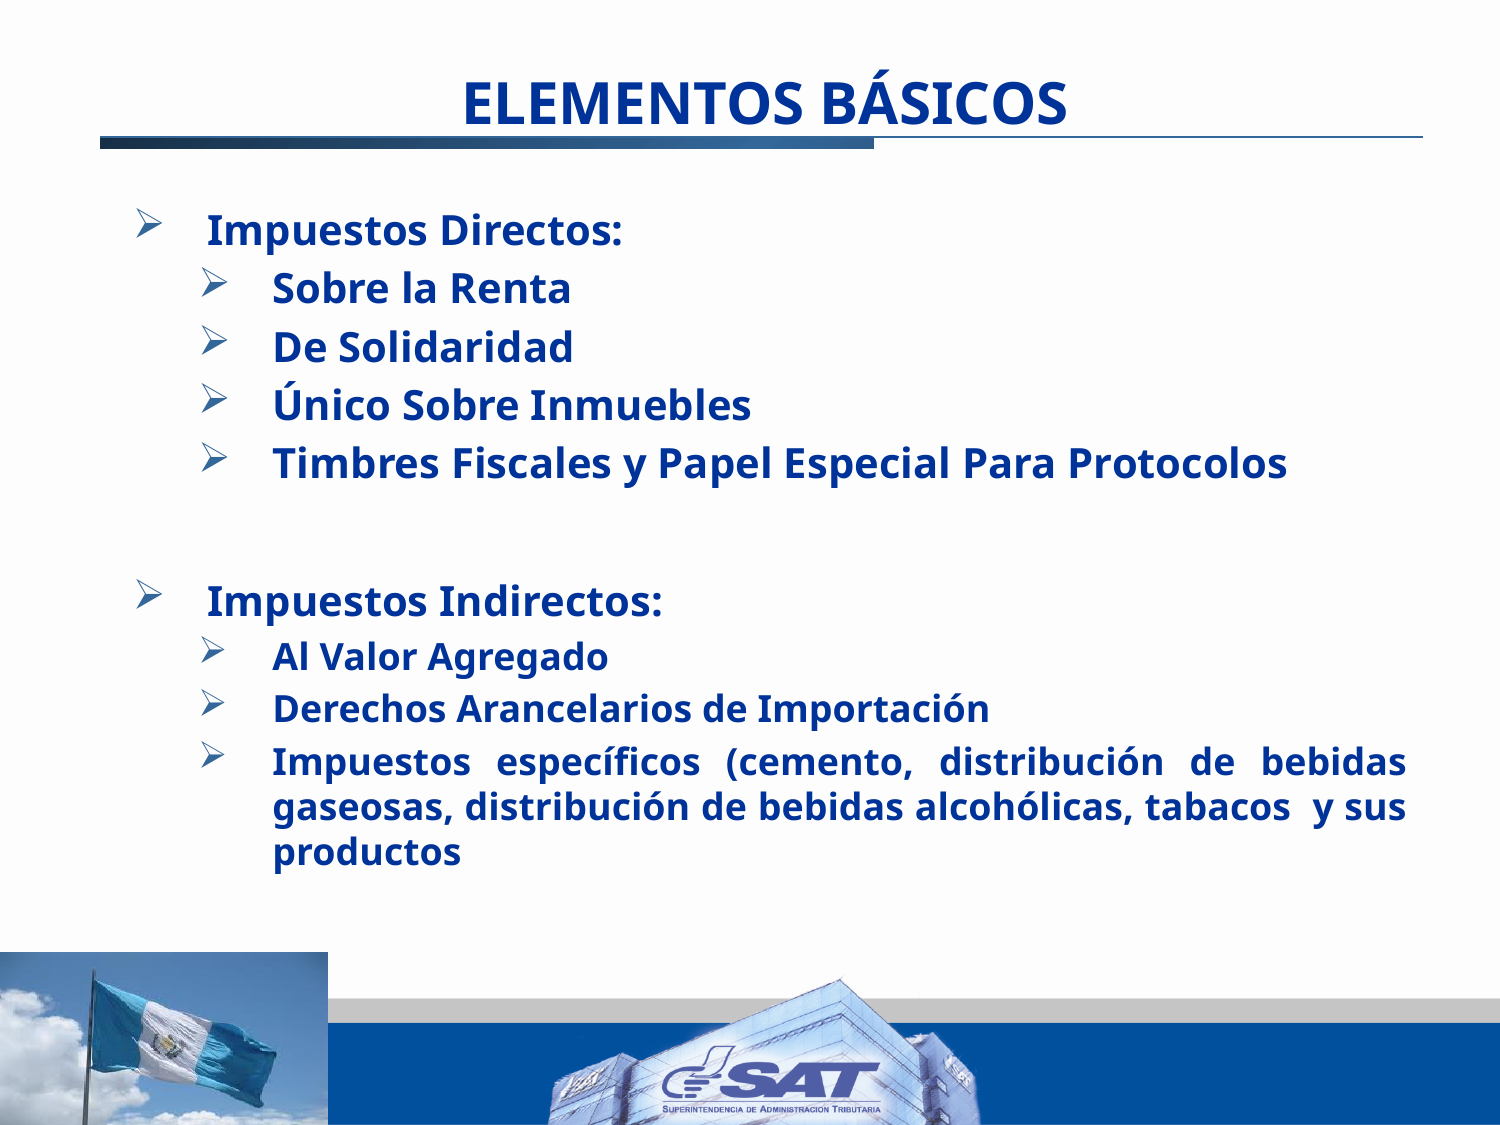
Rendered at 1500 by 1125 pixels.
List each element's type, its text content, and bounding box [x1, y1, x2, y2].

title ELEMENTOS BÁSICOS [93, 30, 1436, 144]
list Impuestos Directos: Sobre la Renta De Solidaridad Único Sobre Inmuebles Timbres Fiscales y Papel Especial Para Protocolos Impuestos Indirectos: Al Valor Agregado Derechos Arancelarios de Importación Impuestos específicos (cemento, distribución de bebidas gaseosas, distribución de bebidas alcohólicas, tabacos y sus productos [88, 196, 1424, 897]
picture [0, 0, 1500, 1125]
